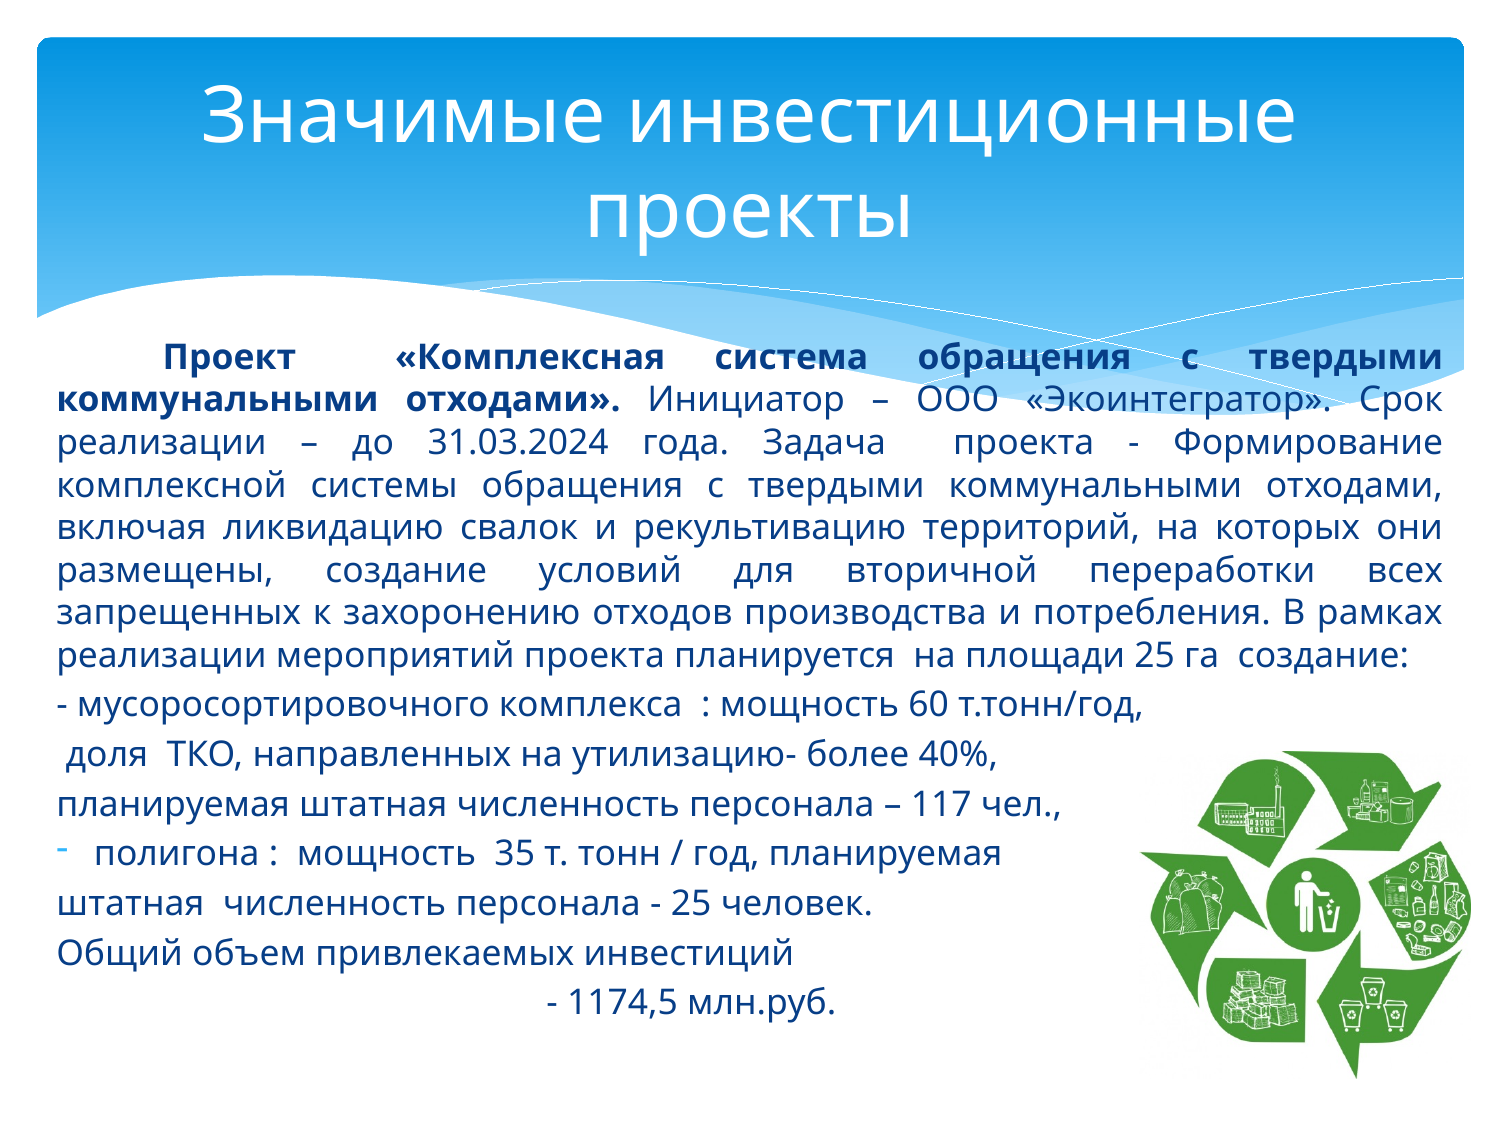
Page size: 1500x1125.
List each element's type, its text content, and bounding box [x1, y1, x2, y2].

title Значимые инвестиционные проекты [75, 55, 1425, 261]
list Проект «Комплексная система обращения с твердыми коммунальными отходами». Инициатор – ООО «Экоинтегратор». Срок реализации – до 31.03.2024 года. Задача проекта - Формирование комплексной системы обращения с твердыми коммунальными отходами, включая ликвидацию свалок и рекультивацию территорий, на которых они размещены, создание условий для вторичной переработки всех запрещенных к захоронению отходов производства и потребления. В рамках реализации мероприятий проекта планируется на площади 25 га создание: - мусоросортировочного комплекса : мощность 60 т.тонн/год, доля ТКО, направленных на утилизацию- более 40%, планируемая штатная численность персонала – 117 чел., полигона : мощность 35 т. тонн / год, планируемая штатная численность персонала - 25 человек. Общий объем привлекаемых инвестиций - 1174,5 млн.руб. [41, 326, 1459, 1059]
picture [1139, 750, 1471, 1079]
